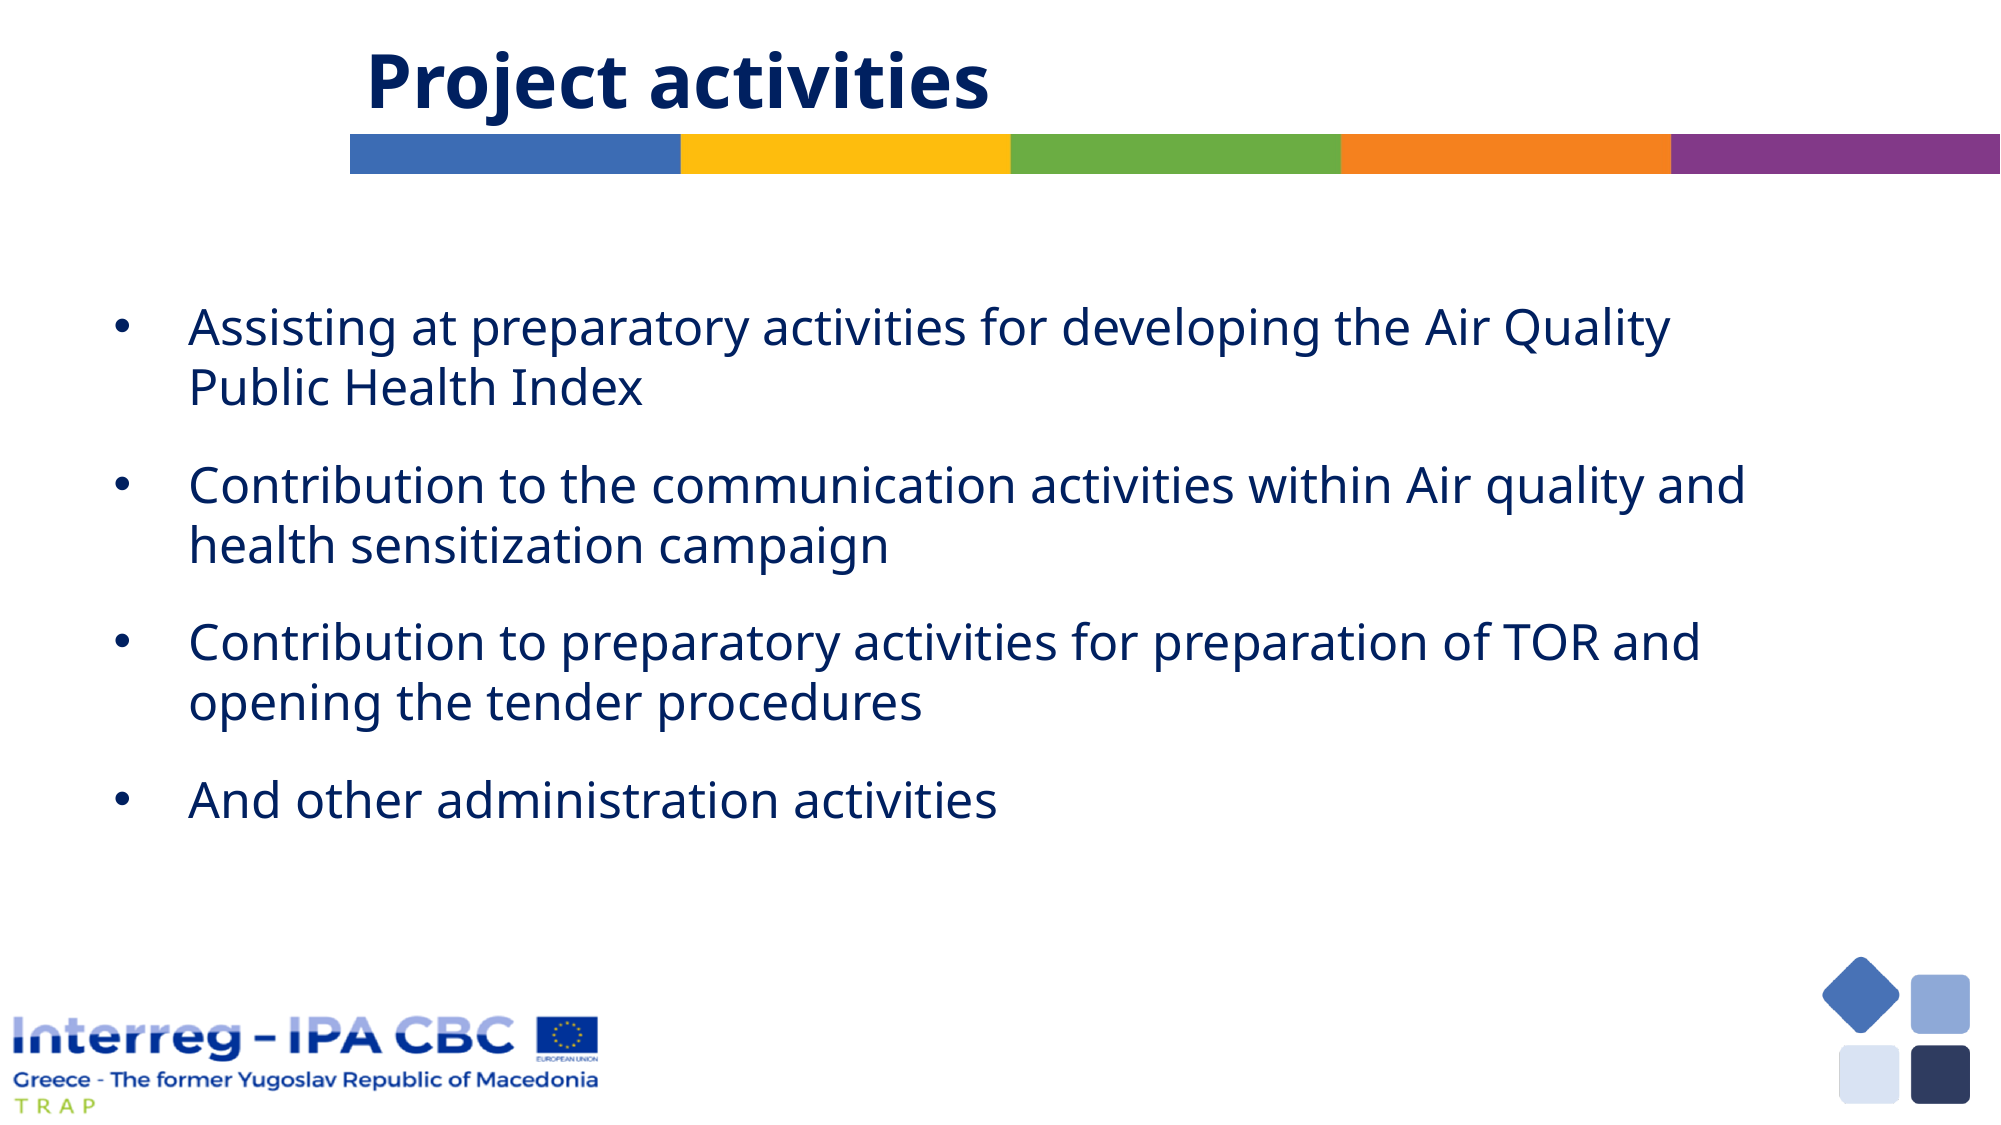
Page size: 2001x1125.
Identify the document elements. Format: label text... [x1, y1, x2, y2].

text_box Assisting at preparatory activities for developing the Air Quality Public Health Index Contribution to the communication activities within Air quality and health sensitization campaign Contribution to preparatory activities for preparation of TOR and opening the tender procedures And other administration activities [98, 288, 1801, 836]
picture [0, 1002, 613, 1125]
picture [1822, 956, 1970, 1104]
picture [350, 134, 2000, 174]
text_box Project activities [350, 25, 2000, 131]
